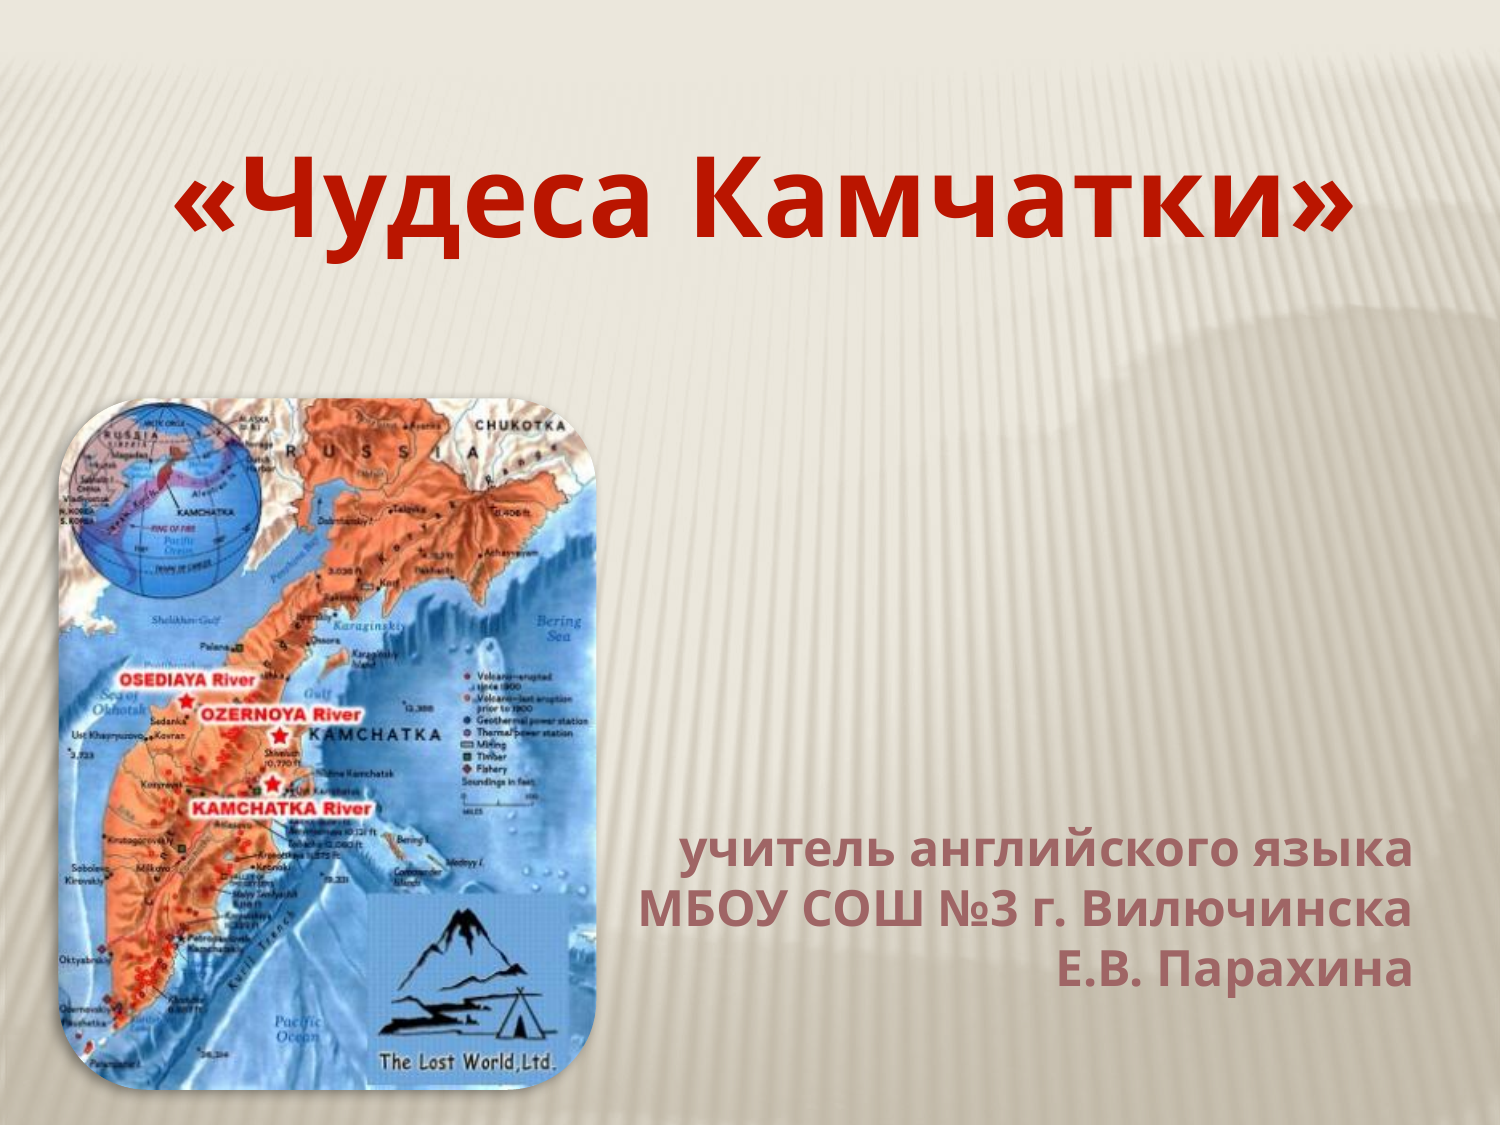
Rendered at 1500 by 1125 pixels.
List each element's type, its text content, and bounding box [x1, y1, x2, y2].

text_box «Чудеса Камчатки» [155, 117, 1375, 268]
picture [58, 398, 597, 1091]
text_box учитель английского языка МБОУ СОШ №3 г. Вилючинска Е.В. Парахина [622, 808, 1430, 1004]
